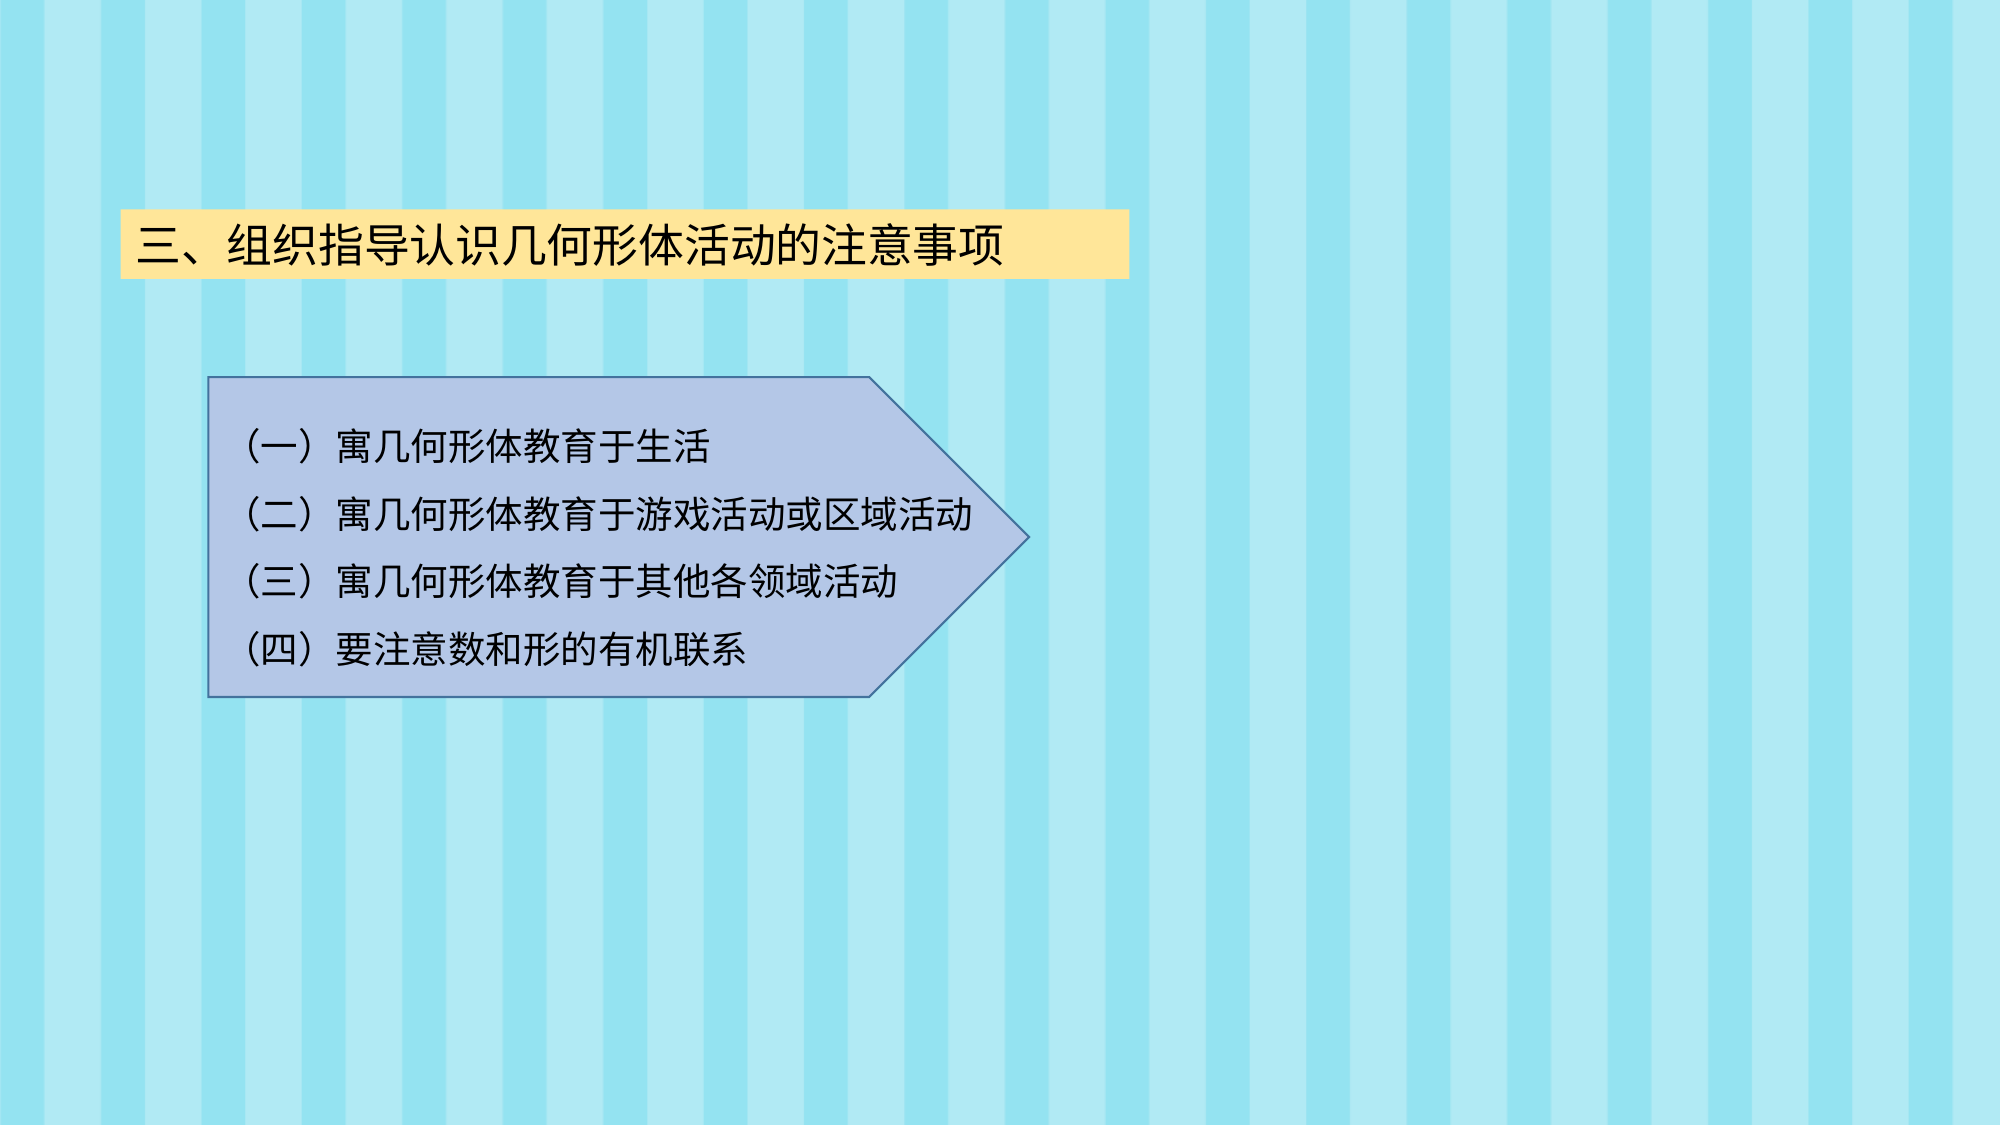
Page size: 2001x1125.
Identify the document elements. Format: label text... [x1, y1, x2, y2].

text_box 三、组织指导认识几何形体活动的注意事项 [120, 209, 1130, 279]
text_box [207, 376, 889, 699]
text_box （一）寓几何形体教育于生活 （二）寓几何形体教育于游戏活动或区域活动 （三）寓几何形体教育于其他各领域活动 （四）要注意数和形的有机联系 [208, 393, 1030, 679]
picture [0, 0, 2000, 1125]
